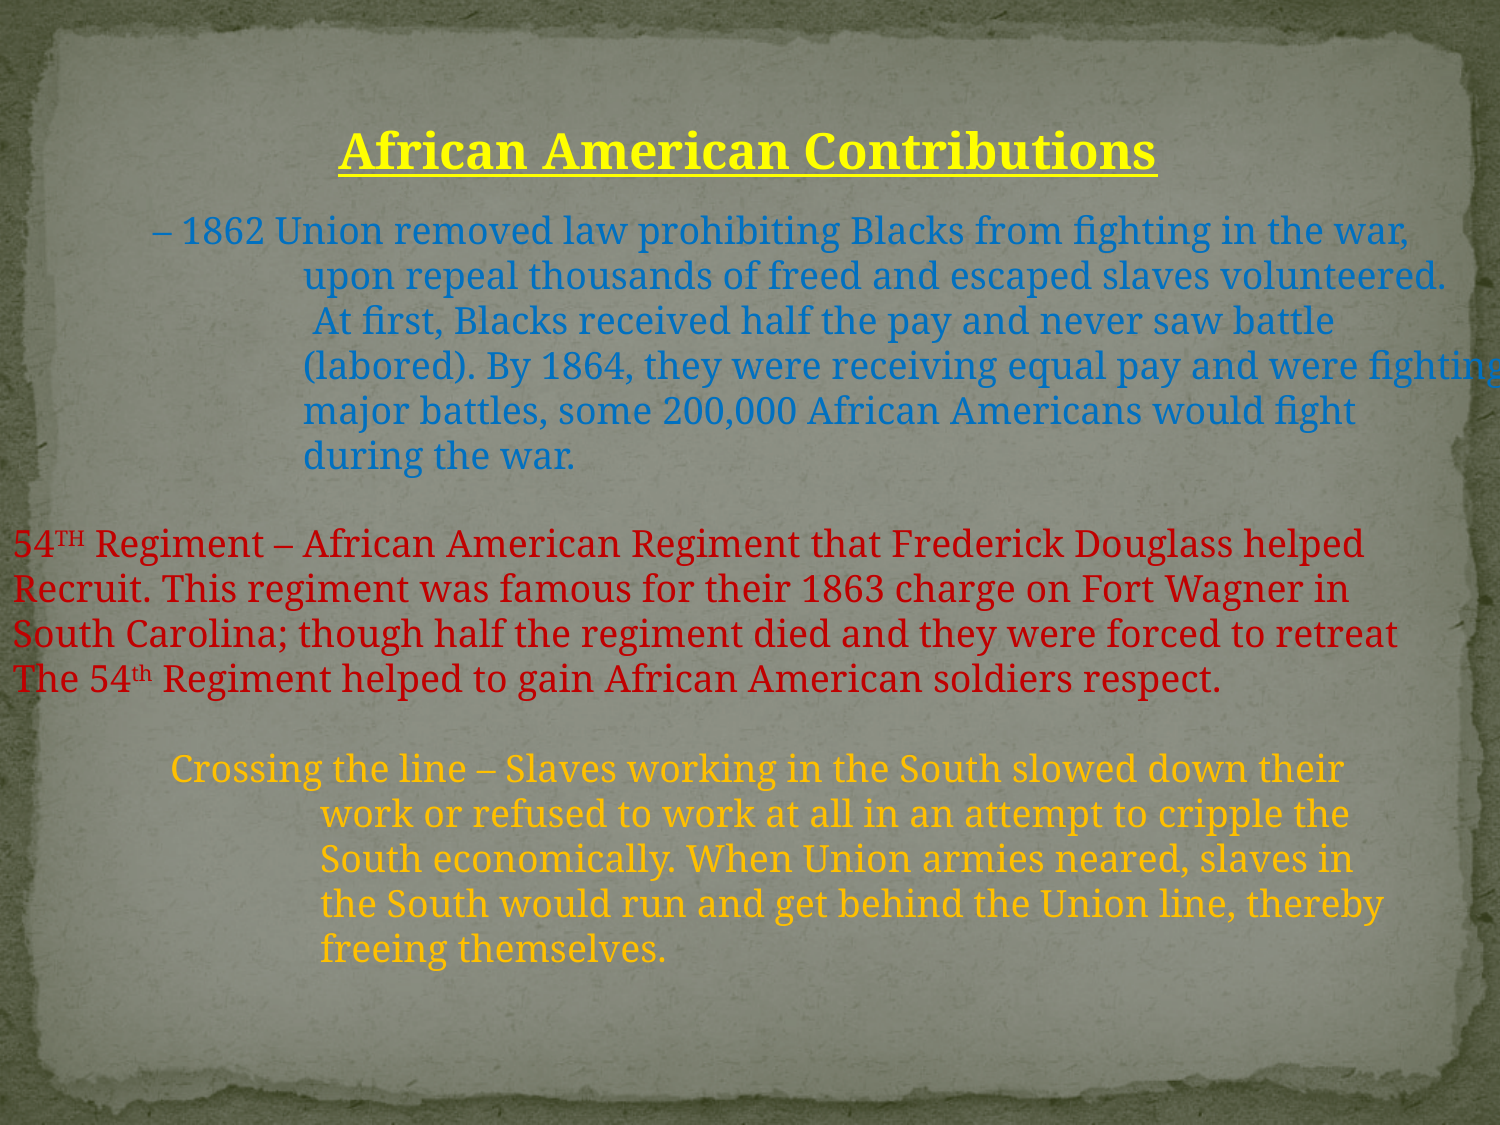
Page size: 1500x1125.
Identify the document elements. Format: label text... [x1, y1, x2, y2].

text_box African American Contributions [323, 112, 1173, 188]
text_box – 1862 Union removed law prohibiting Blacks from fighting in the war, upon repeal thousands of freed and escaped slaves volunteered. At first, Blacks received half the pay and never saw battle (labored). By 1864, they were receiving equal pay and were fighting major battles, some 200,000 African Americans would fight during the war. [138, 199, 1500, 485]
text_box Crossing the line – Slaves working in the South slowed down their work or refused to work at all in an attempt to cripple the South economically. When Union armies neared, slaves in the South would run and get behind the Union line, thereby freeing themselves. [155, 737, 1401, 978]
text_box 54TH Regiment – African American Regiment that Frederick Douglass helped Recruit. This regiment was famous for their 1863 charge on Fort Wagner in South Carolina; though half the regiment died and they were forced to retreat The 54th Regiment helped to gain African American soldiers respect. [0, 512, 1415, 708]
